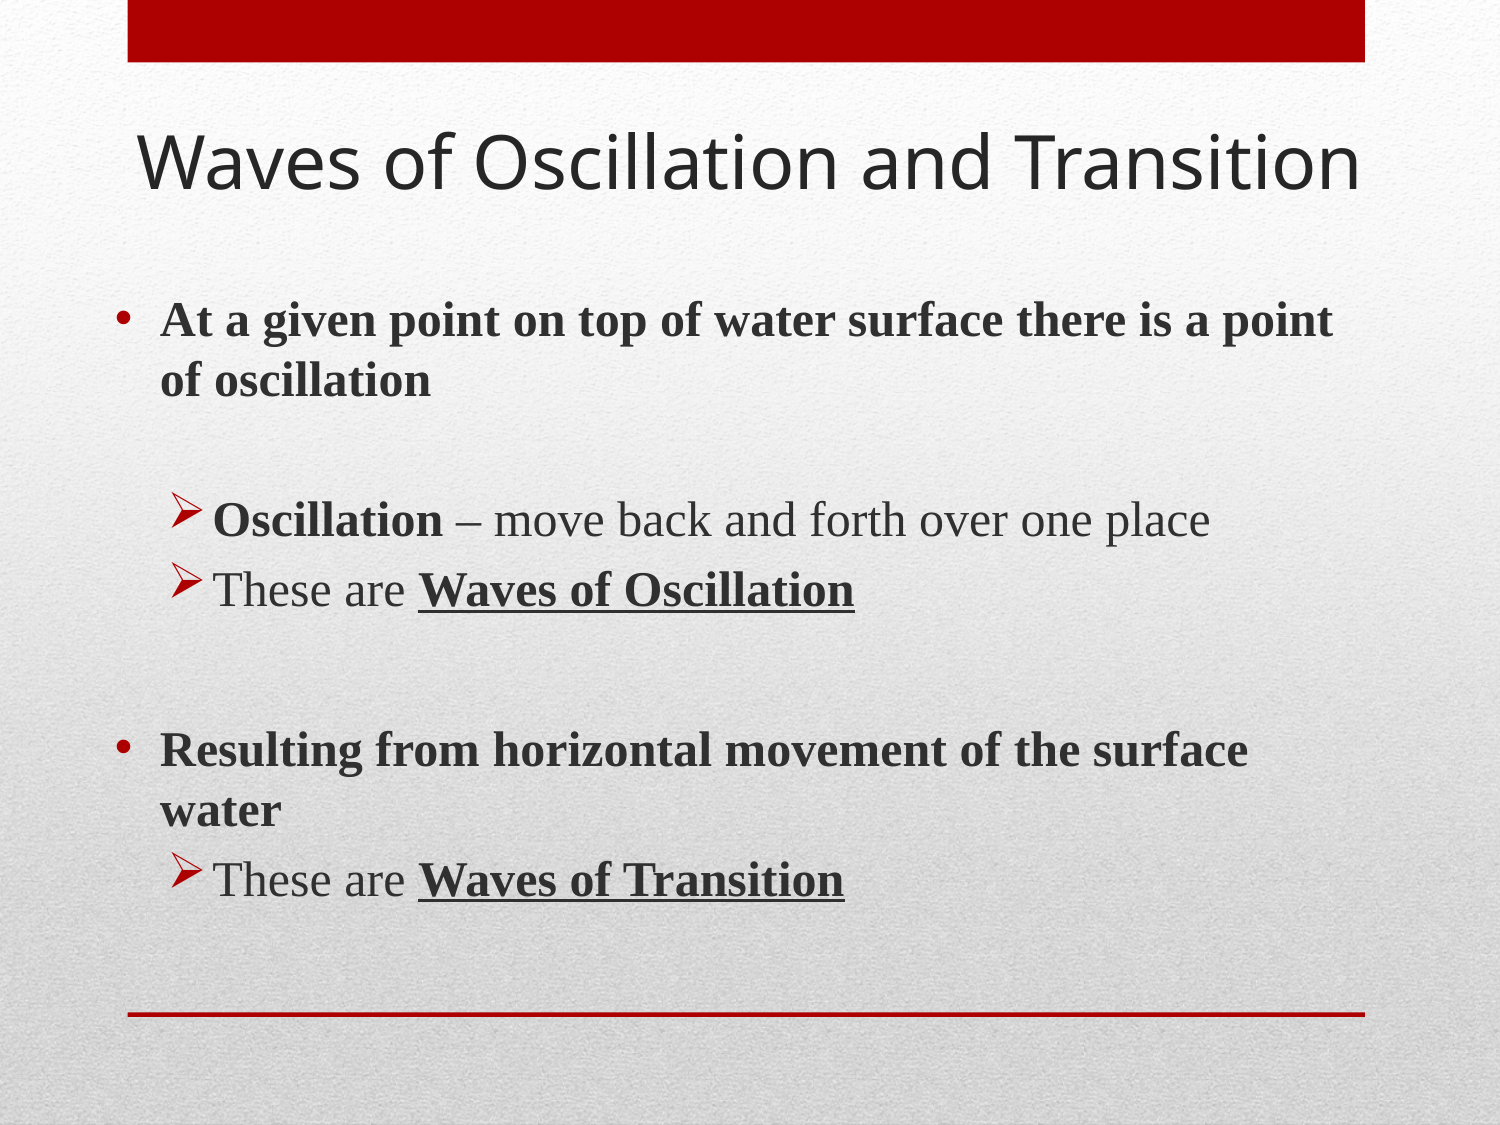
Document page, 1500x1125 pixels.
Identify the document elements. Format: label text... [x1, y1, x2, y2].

list At a given point on top of water surface there is a point of oscillation Oscillation – move back and forth over one place These are Waves of Oscillation Resulting from horizontal movement of the surface water These are Waves of Transition [99, 224, 1375, 969]
title Waves of Oscillation and Transition [24, 62, 1475, 213]
